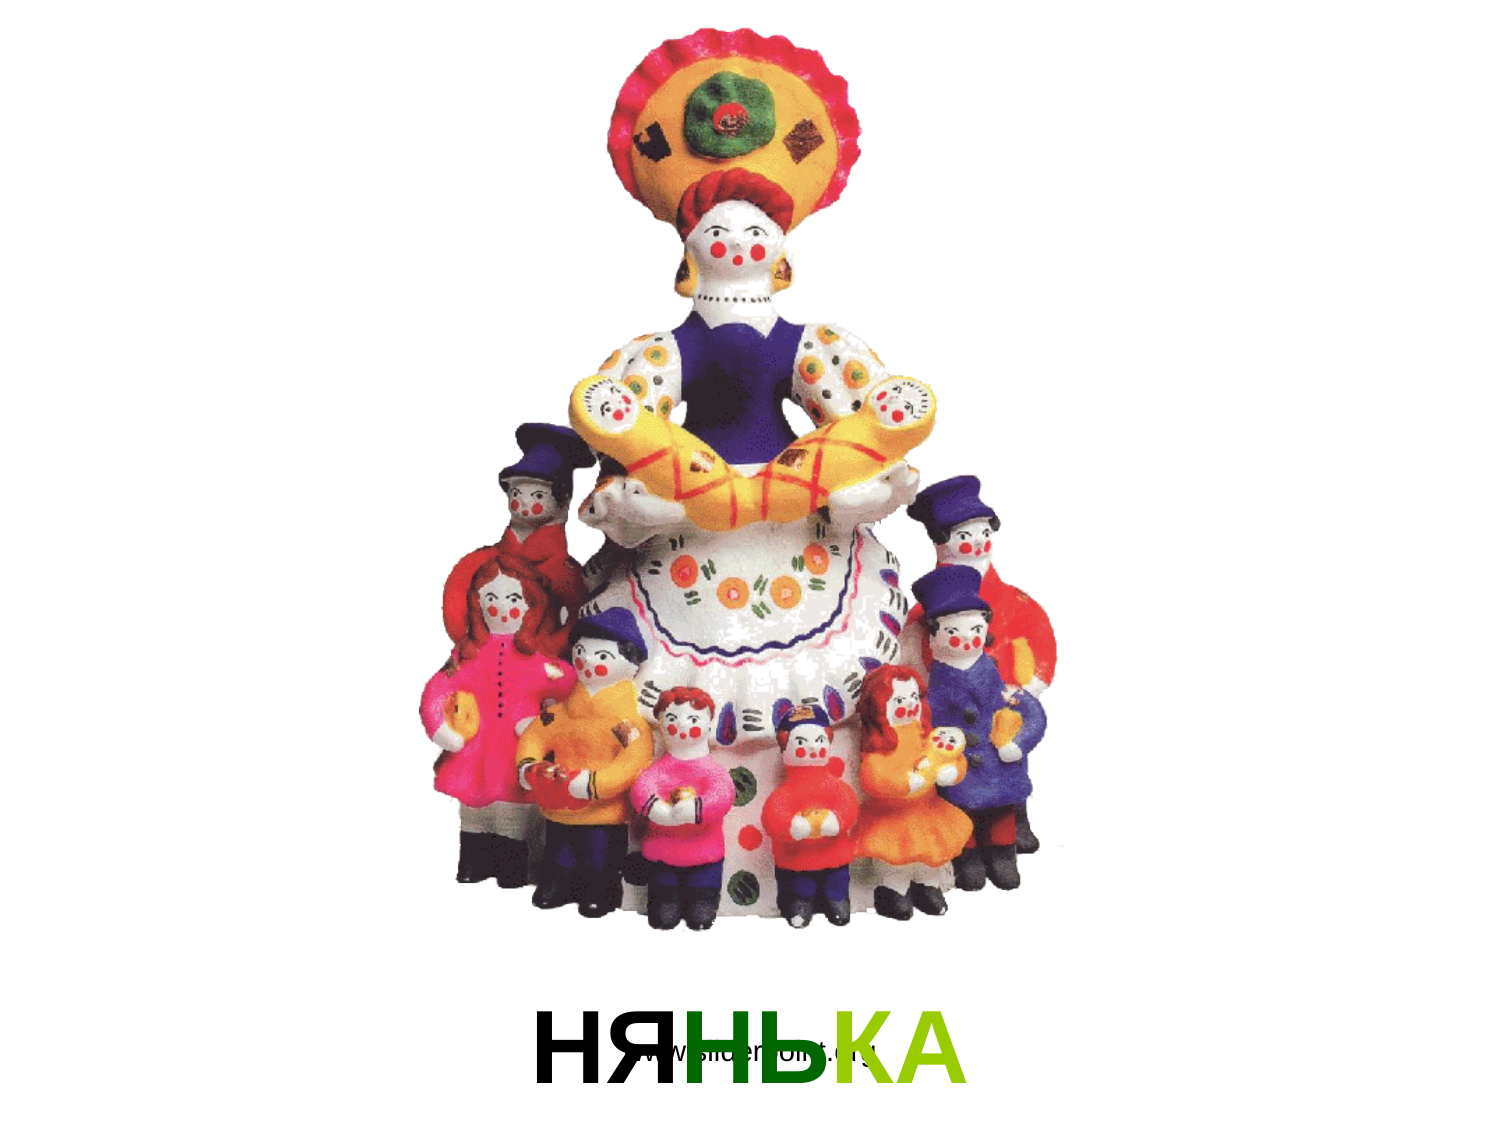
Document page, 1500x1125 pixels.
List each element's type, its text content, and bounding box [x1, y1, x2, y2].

footer www.sliderpoint.org [512, 1024, 988, 1103]
picture [412, 11, 1065, 950]
text_box НЯНЬКА [0, 972, 1500, 1113]
